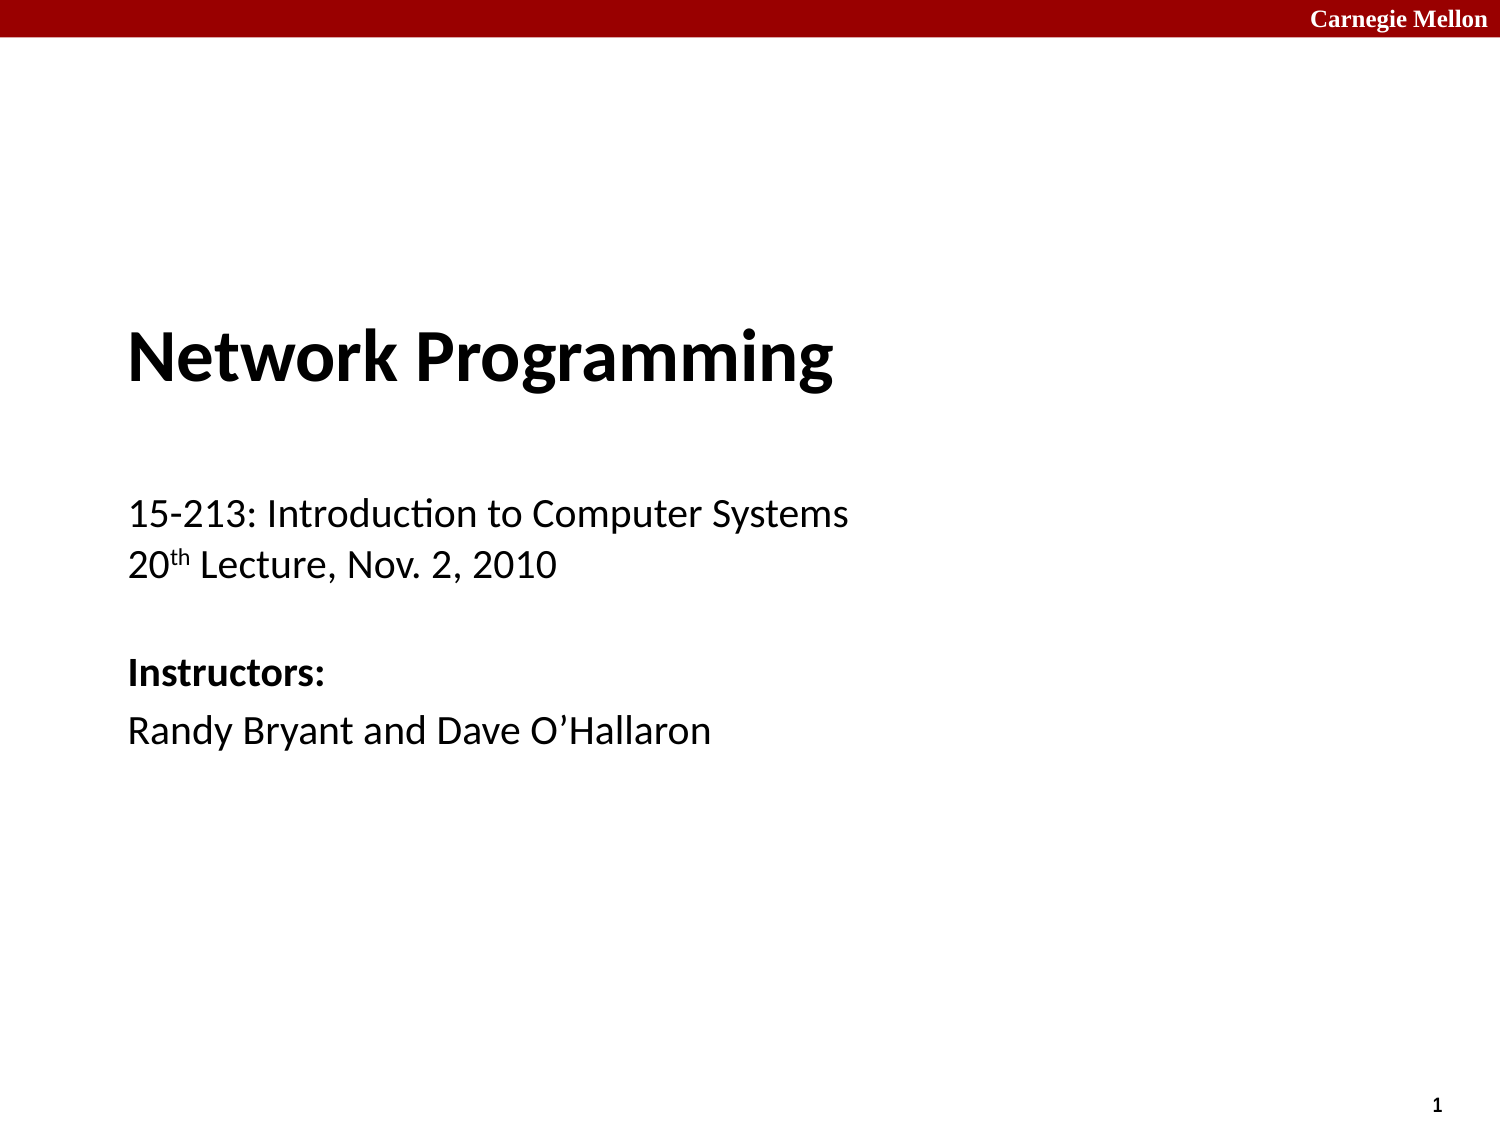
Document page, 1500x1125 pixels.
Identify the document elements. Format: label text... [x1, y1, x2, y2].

subtitle Instructors: Randy Bryant and Dave O’Hallaron [112, 637, 1373, 926]
title Network Programming 15-213: Introduction to Computer Systems 20th Lecture, Nov. 2, 2010 [112, 279, 1388, 613]
